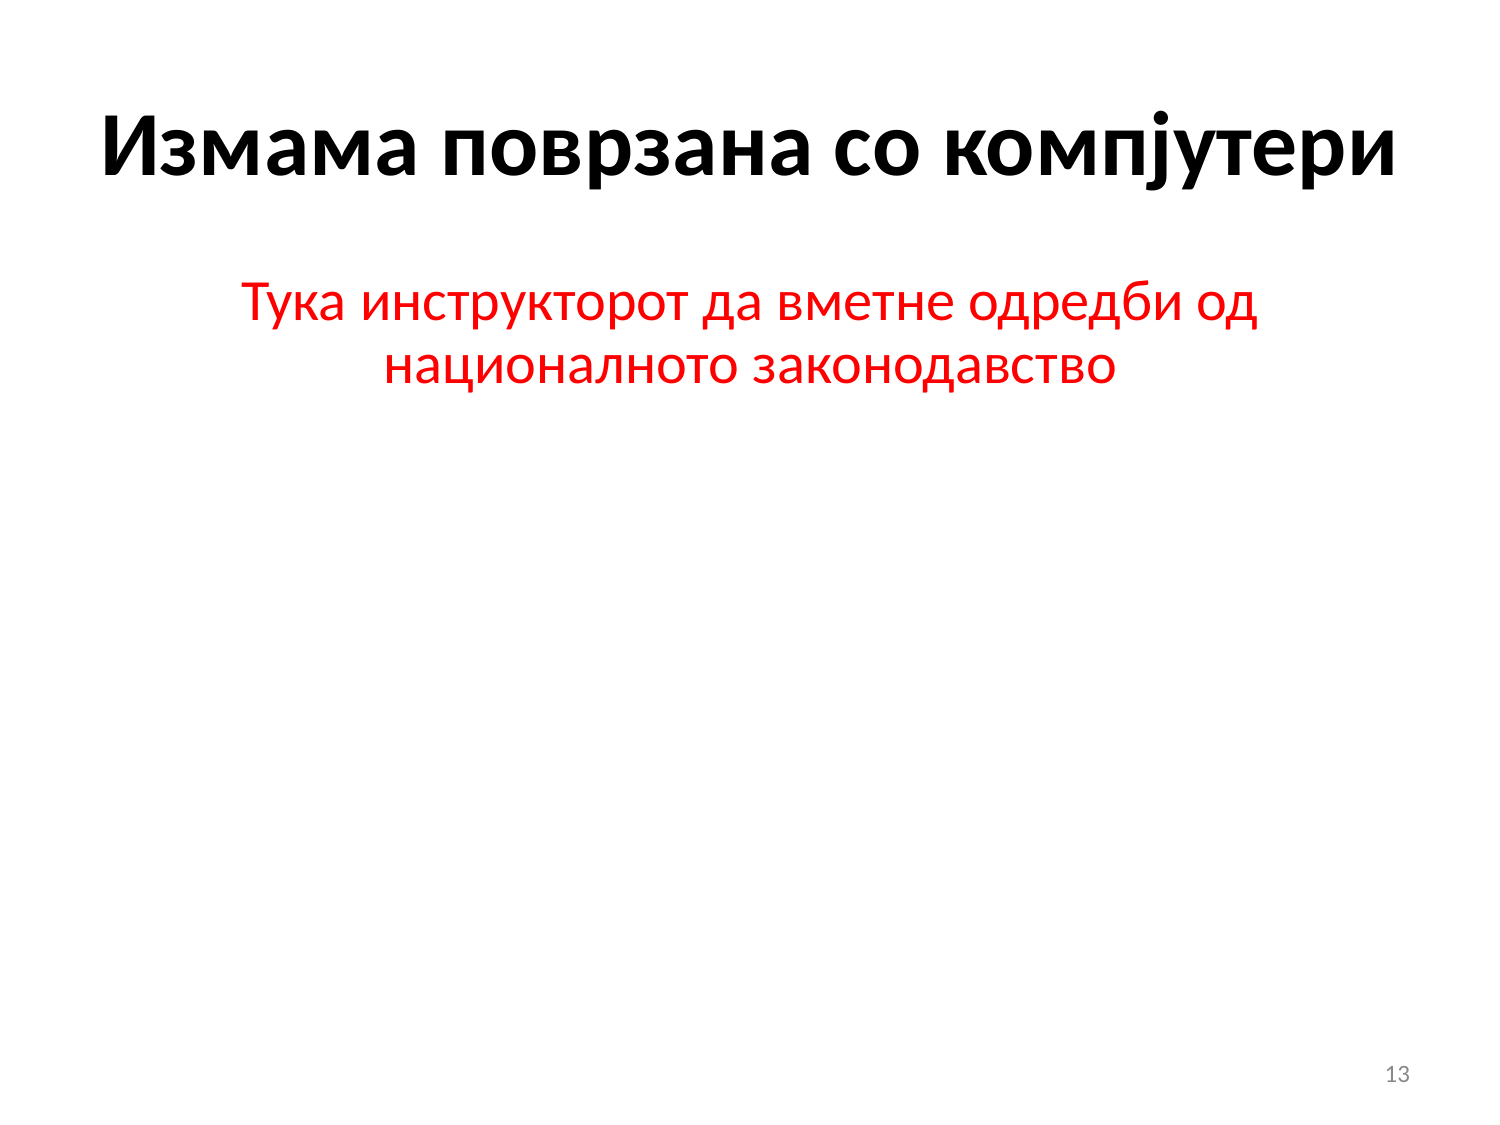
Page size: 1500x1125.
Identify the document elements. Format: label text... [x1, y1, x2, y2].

list Тука инструкторот да вметне одредби од националното законодавство [75, 262, 1425, 1005]
title Измама поврзана со компјутери [75, 45, 1425, 233]
slide_number 13 [1074, 1042, 1425, 1103]
